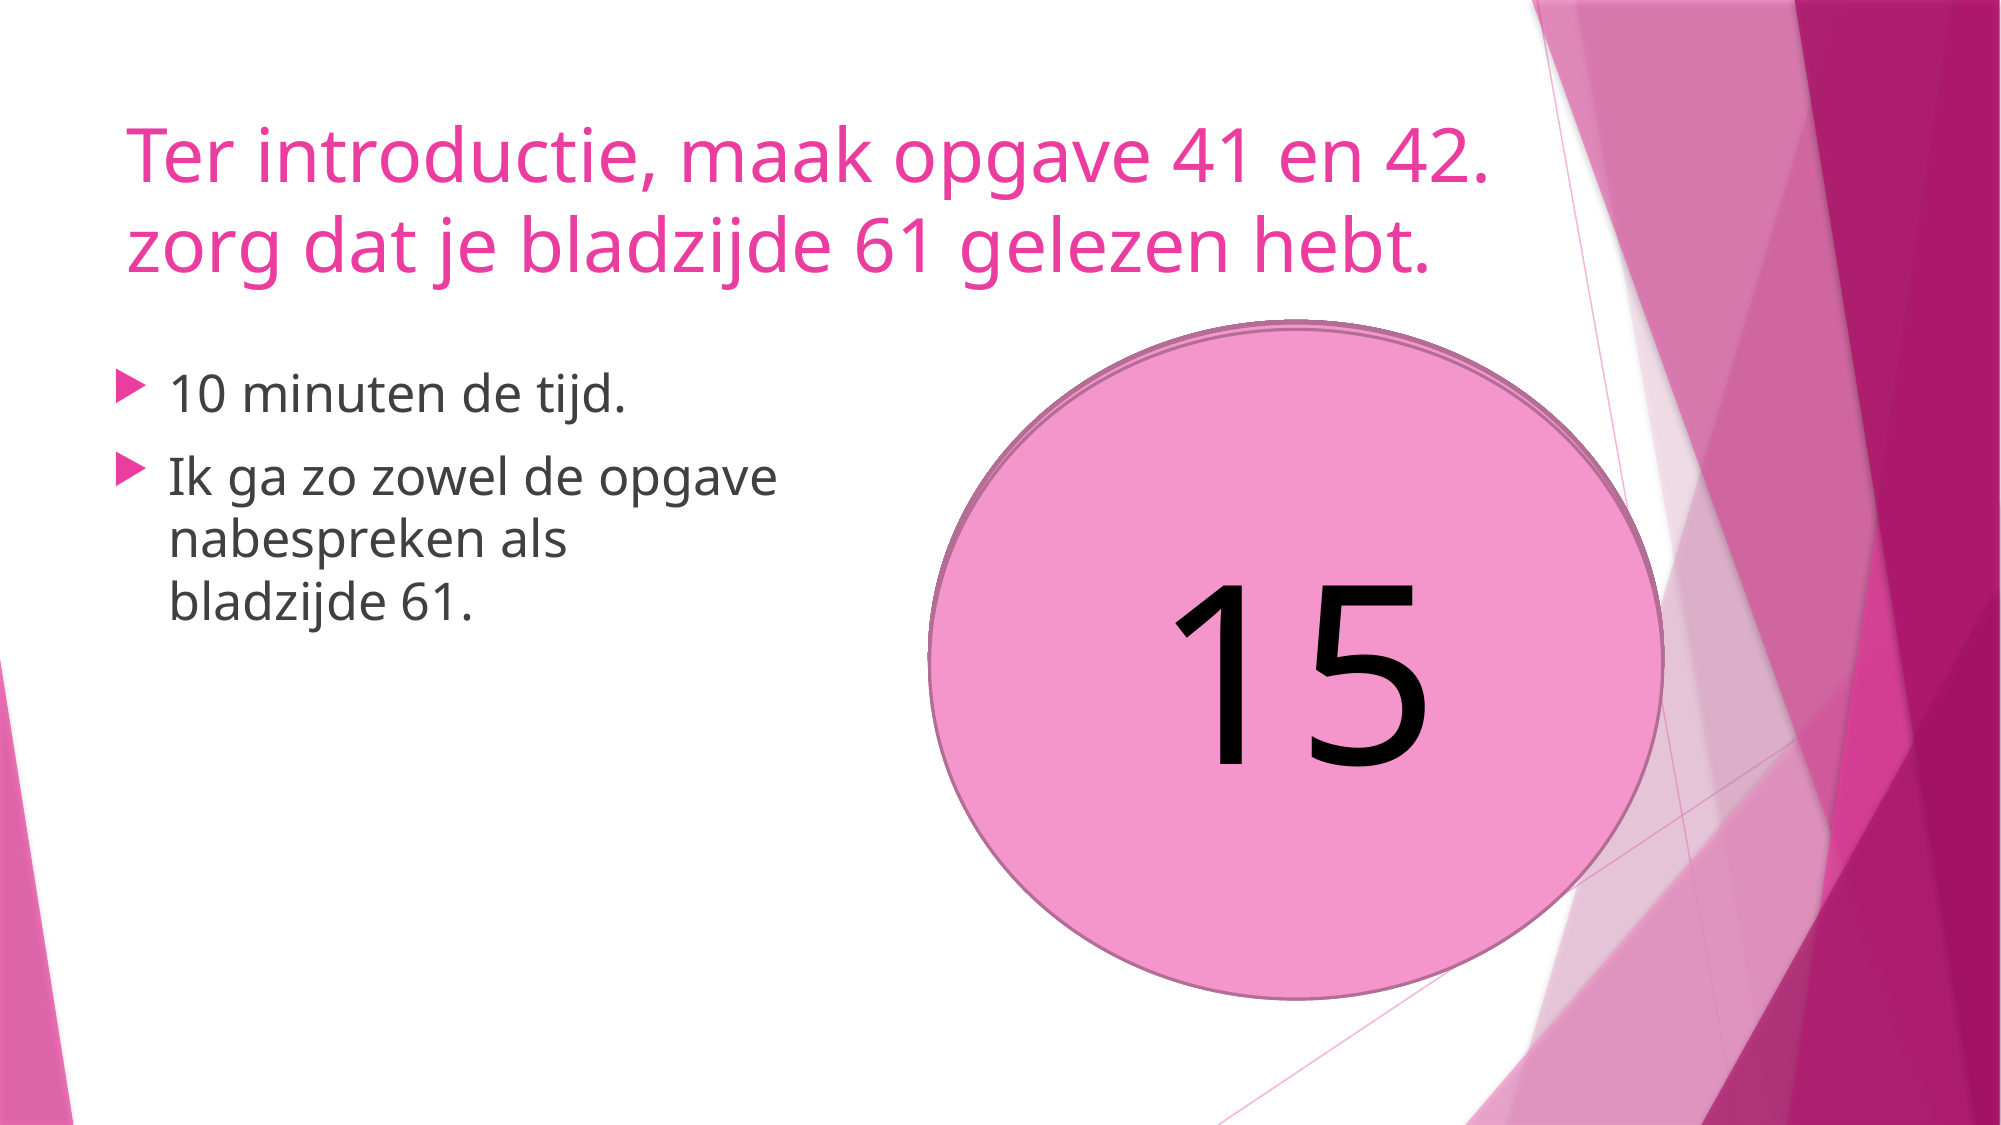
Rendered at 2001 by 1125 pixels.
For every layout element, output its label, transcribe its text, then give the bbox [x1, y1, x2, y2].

text_box 14 [930, 321, 1662, 621]
list 10 minuten de tijd. Ik ga zo zowel de opgave nabespreken als bladzijde 61. [97, 352, 817, 960]
text_box 15 [927, 327, 1665, 1001]
title Ter introductie, maak opgave 41 en 42. zorg dat je bladzijde 61 gelezen hebt. [111, 99, 1522, 317]
